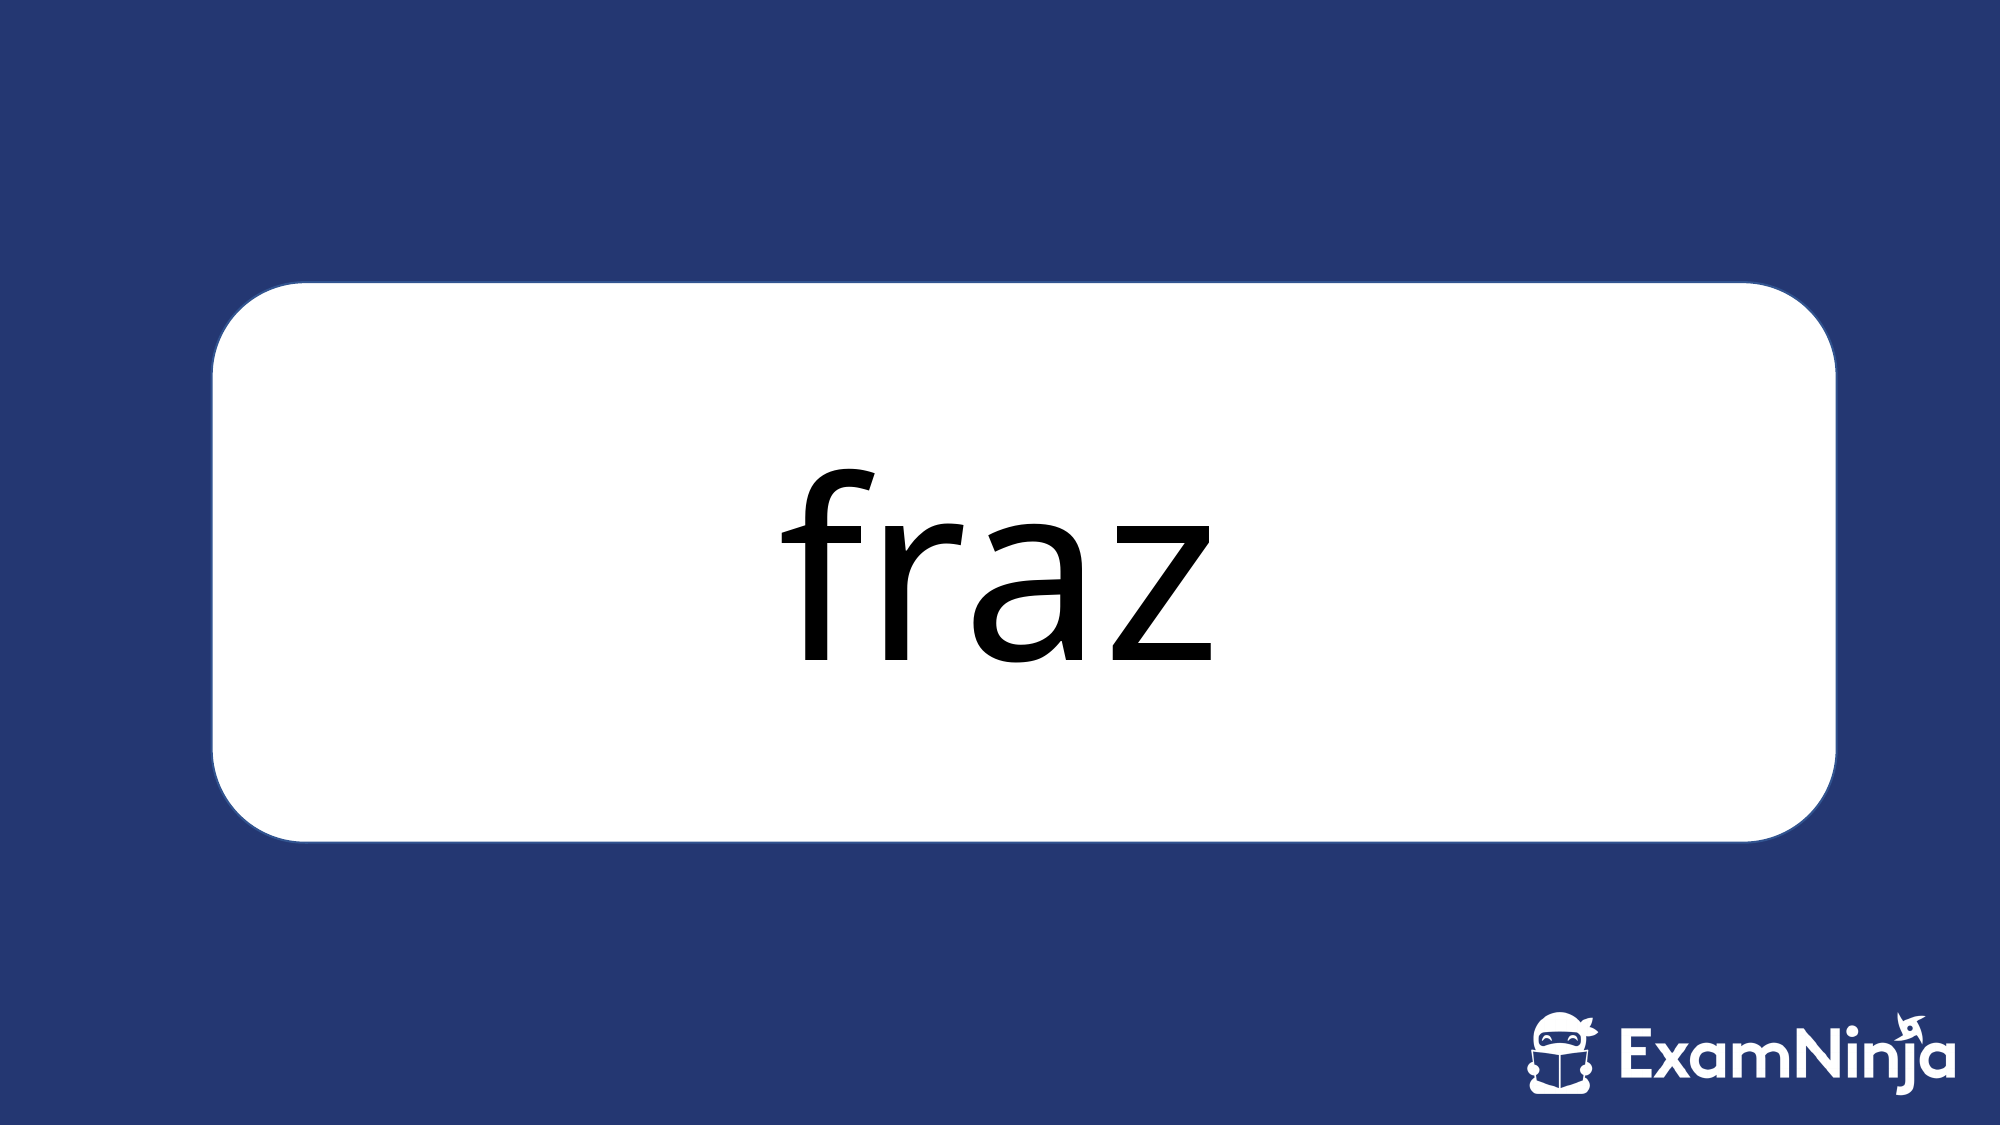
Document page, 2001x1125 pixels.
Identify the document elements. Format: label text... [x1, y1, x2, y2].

picture [1501, 1003, 1979, 1102]
text_box [210, 719, 1838, 844]
text_box [210, 281, 1838, 403]
text_box fraz [143, 403, 1857, 719]
